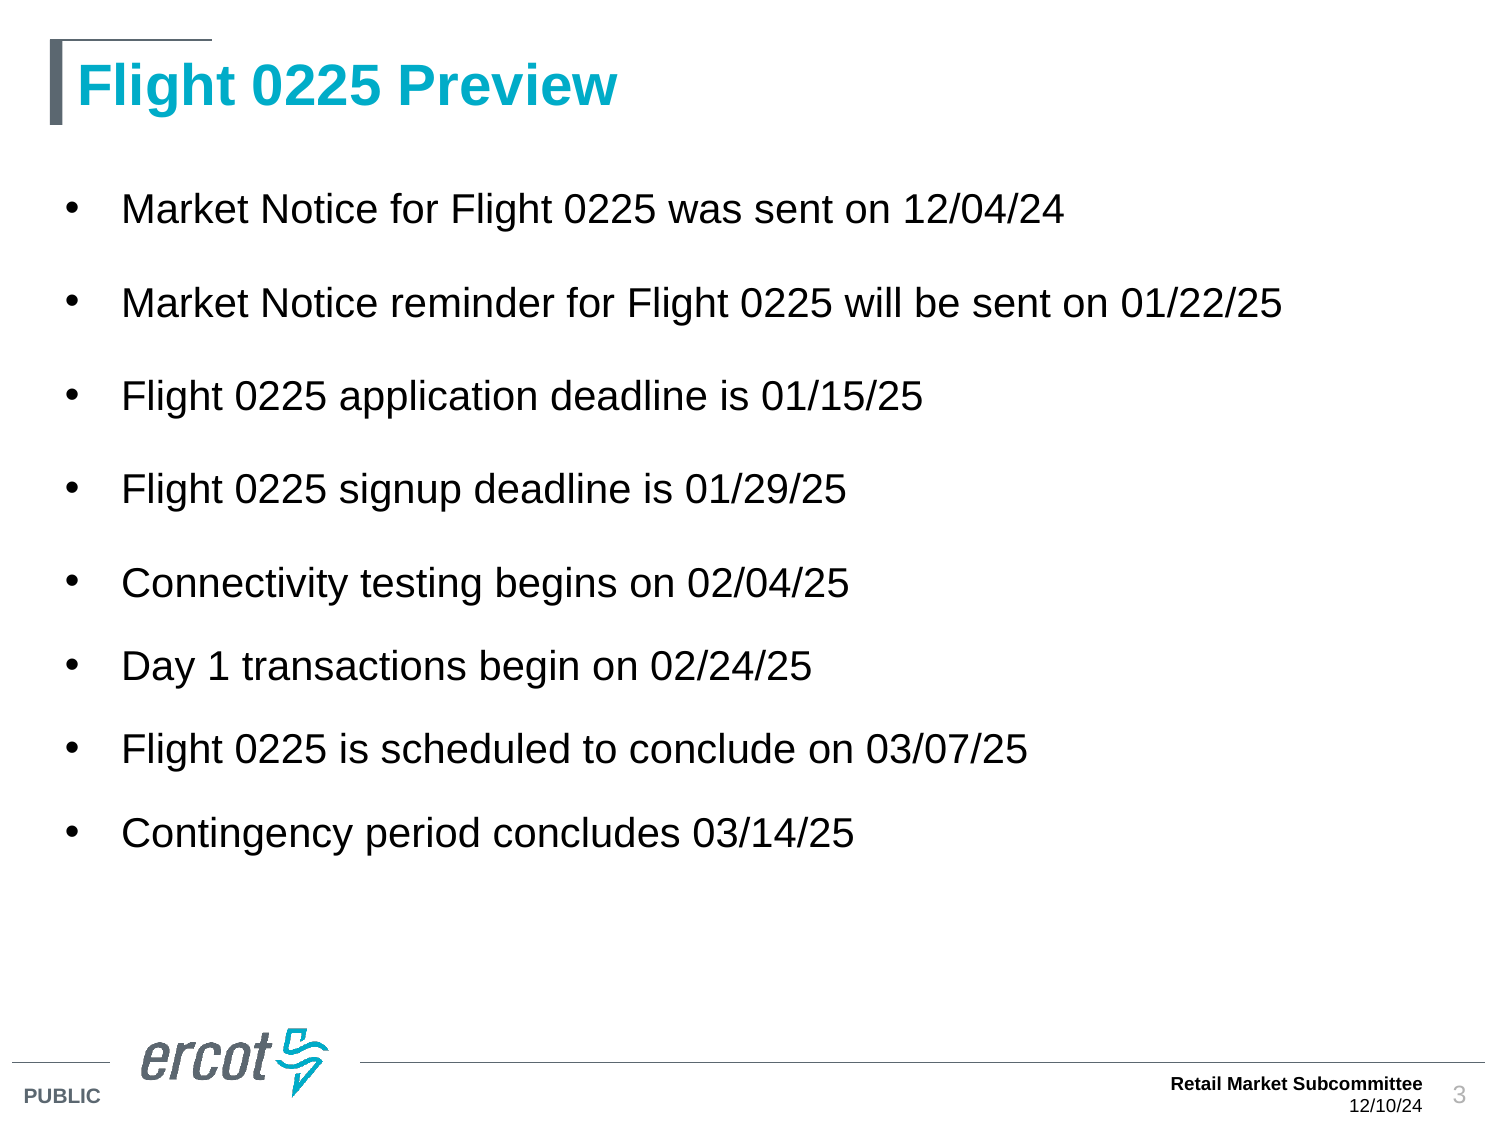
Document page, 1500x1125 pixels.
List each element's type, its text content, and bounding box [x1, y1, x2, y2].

title Flight 0225 Preview [62, 39, 1450, 149]
text_box Retail Market Subcommittee 12/10/24 [1149, 1064, 1438, 1125]
slide_number 3 [1438, 1076, 1475, 1112]
picture [137, 1024, 332, 1100]
list Market Notice for Flight 0225 was sent on 12/04/24 Market Notice reminder for Flight 0225 will be sent on 01/22/25 Flight 0225 application deadline is 01/15/25 Flight 0225 signup deadline is 01/29/25 Connectivity testing begins on 02/04/25 Day 1 transactions begin on 02/24/25 Flight 0225 is scheduled to conclude on 03/07/25 Contingency period concludes 03/14/25 [50, 149, 1450, 975]
